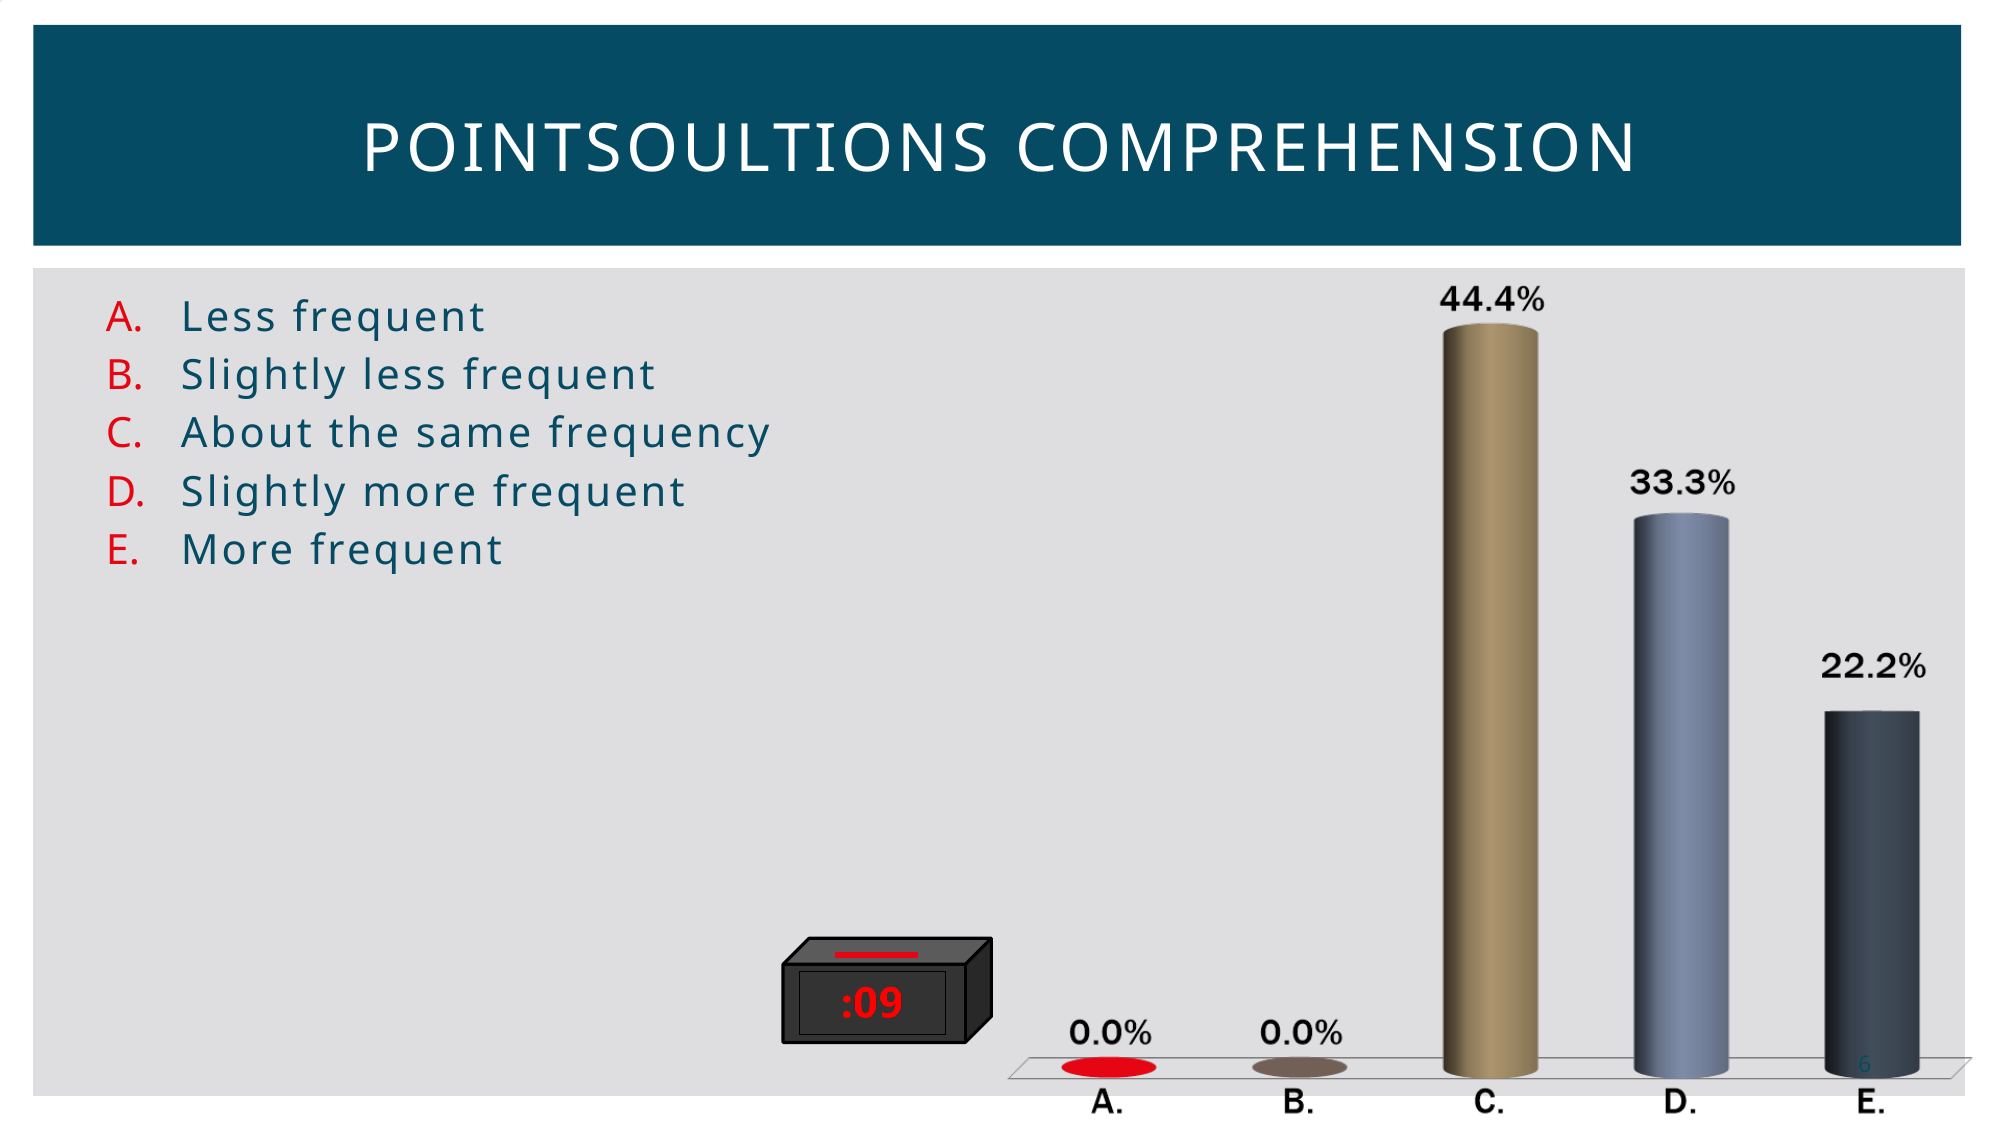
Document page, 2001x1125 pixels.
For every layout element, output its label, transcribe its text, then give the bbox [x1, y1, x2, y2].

text_box [988, 280, 1991, 1125]
title PointSoultions comprehension [83, 58, 1917, 232]
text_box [782, 937, 992, 1043]
slide_number 6 [1800, 1041, 1930, 1089]
list Less frequent Slightly less frequent About the same frequency Slightly more frequent More frequent [83, 281, 1000, 1005]
